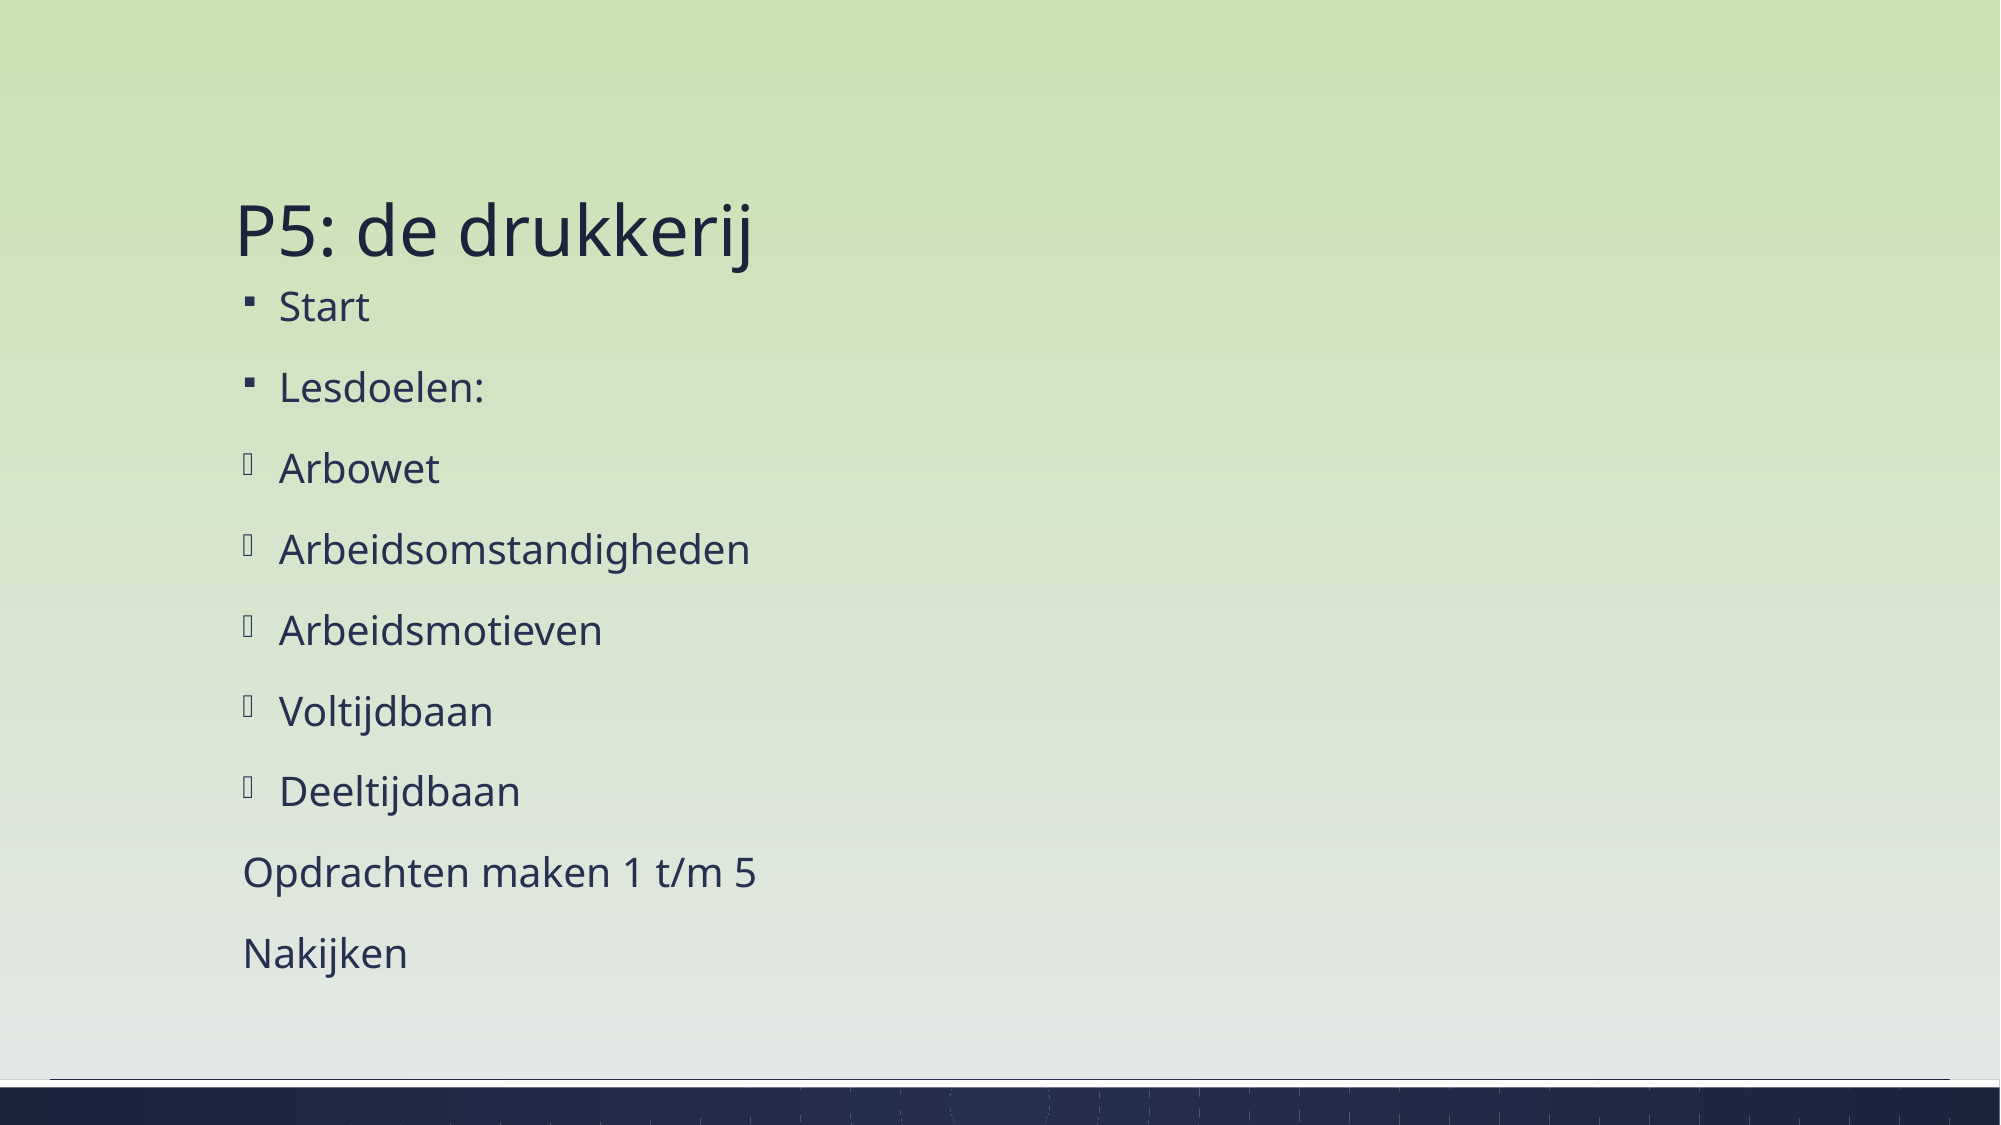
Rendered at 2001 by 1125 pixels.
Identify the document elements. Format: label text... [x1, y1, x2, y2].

title P5: de drukkerij [219, 76, 1780, 278]
list Start Lesdoelen: Arbowet Arbeidsomstandigheden Arbeidsmotieven Voltijdbaan Deeltijdbaan Opdrachten maken 1 t/m 5 Nakijken [219, 278, 1780, 989]
